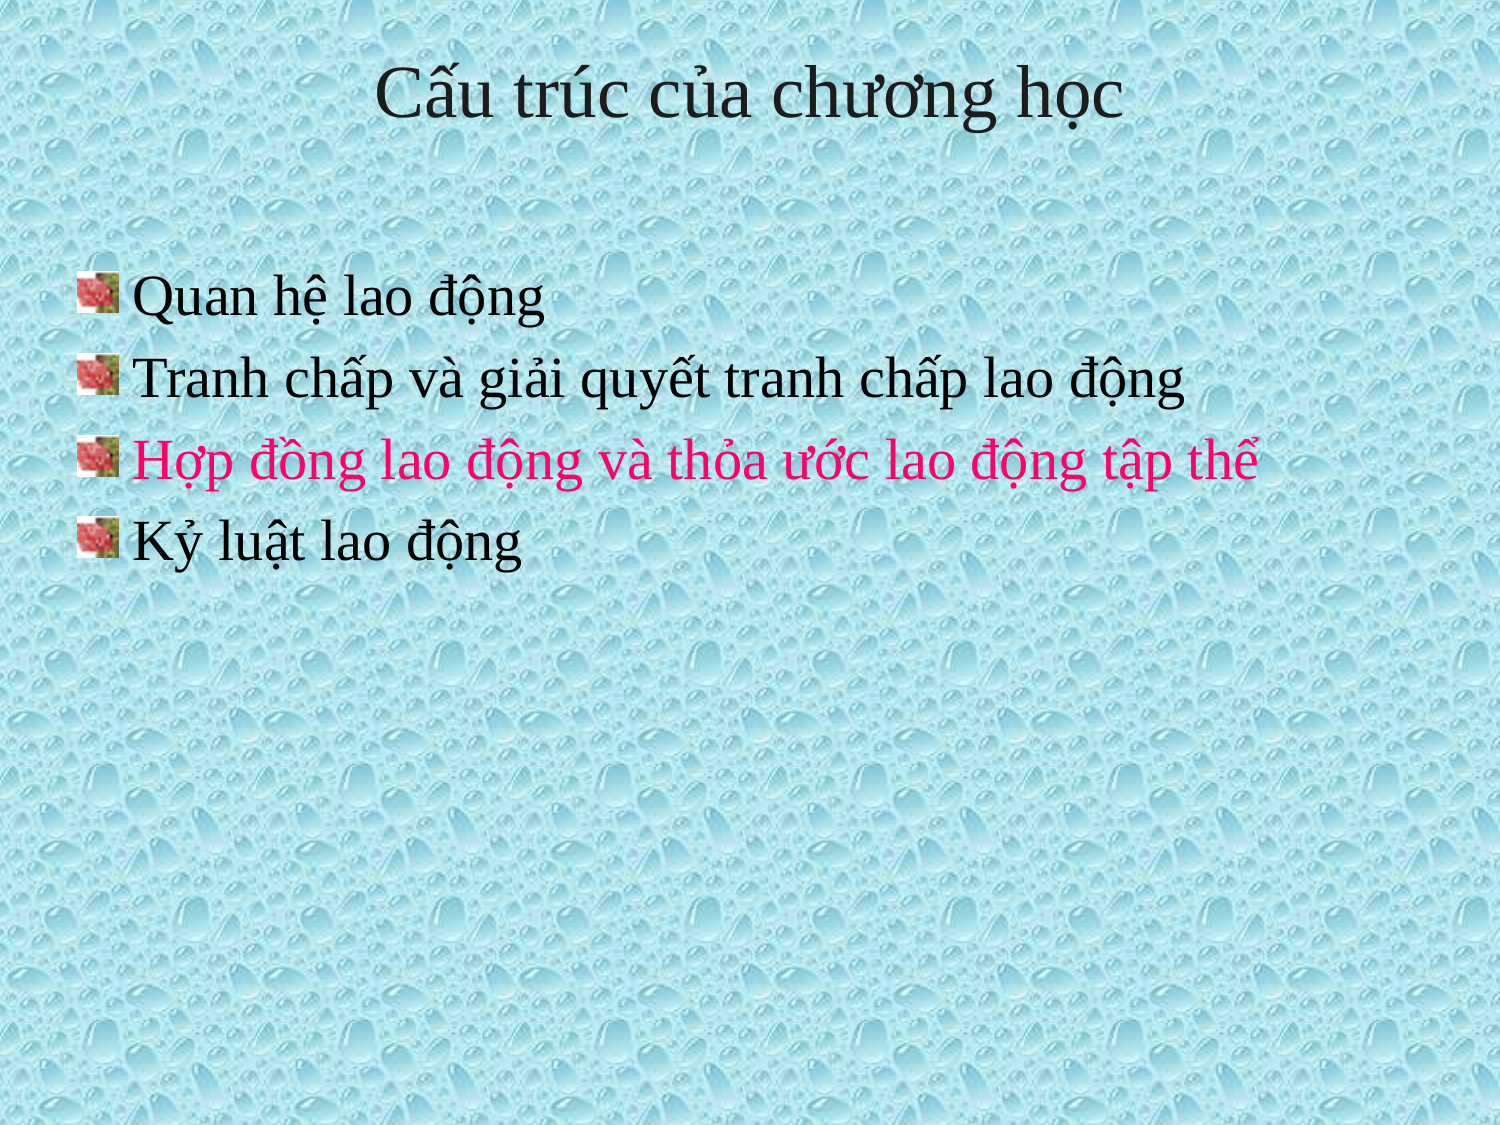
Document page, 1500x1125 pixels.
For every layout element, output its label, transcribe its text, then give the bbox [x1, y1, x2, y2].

picture [0, 0, 1500, 1125]
title Cấu trúc của chương học [112, 0, 1388, 176]
text_box Quan hệ lao động Tranh chấp và giải quyết tranh chấp lao động Hợp đồng lao động và thỏa ước lao động tập thể Kỷ luật lao động [62, 249, 1463, 988]
